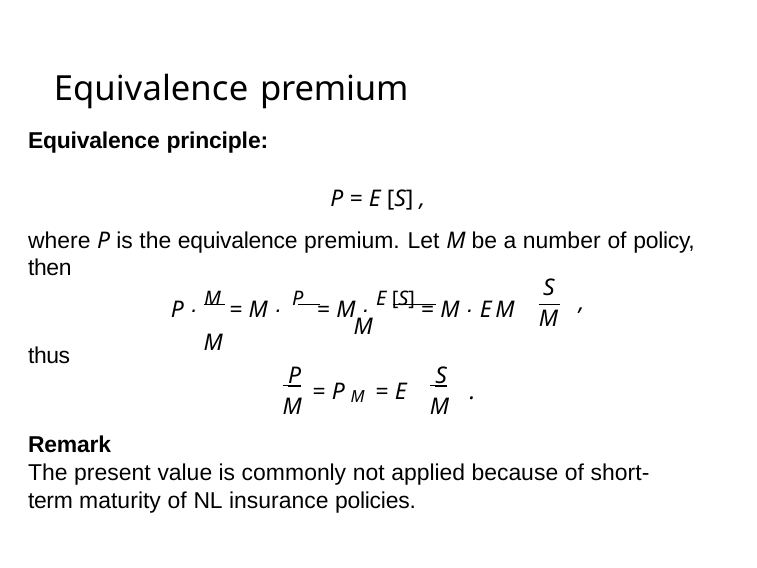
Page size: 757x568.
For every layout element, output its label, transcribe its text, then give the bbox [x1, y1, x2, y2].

text_box Equivalence principle: P = E [S] , where P is the equivalence premium. Let M be a number of policy, [26, 123, 696, 253]
text_box M [536, 306, 563, 331]
text_box thus [26, 339, 74, 369]
title Equivalence premium [51, 36, 705, 134]
text_box then [26, 250, 75, 280]
text_box P · M = M · P = M · E [S] = M · E M M M [162, 285, 529, 354]
text_box [522, 253, 577, 306]
text_box S M [427, 395, 454, 419]
text_box [413, 342, 468, 395]
text_box , [576, 285, 587, 316]
text_box . [467, 374, 478, 404]
text_box P M [280, 355, 306, 419]
text_box = P = E [310, 374, 414, 404]
text_box Remark The present value is commonly not applied because of short-term maturity of NL insurance policies. [26, 427, 691, 513]
